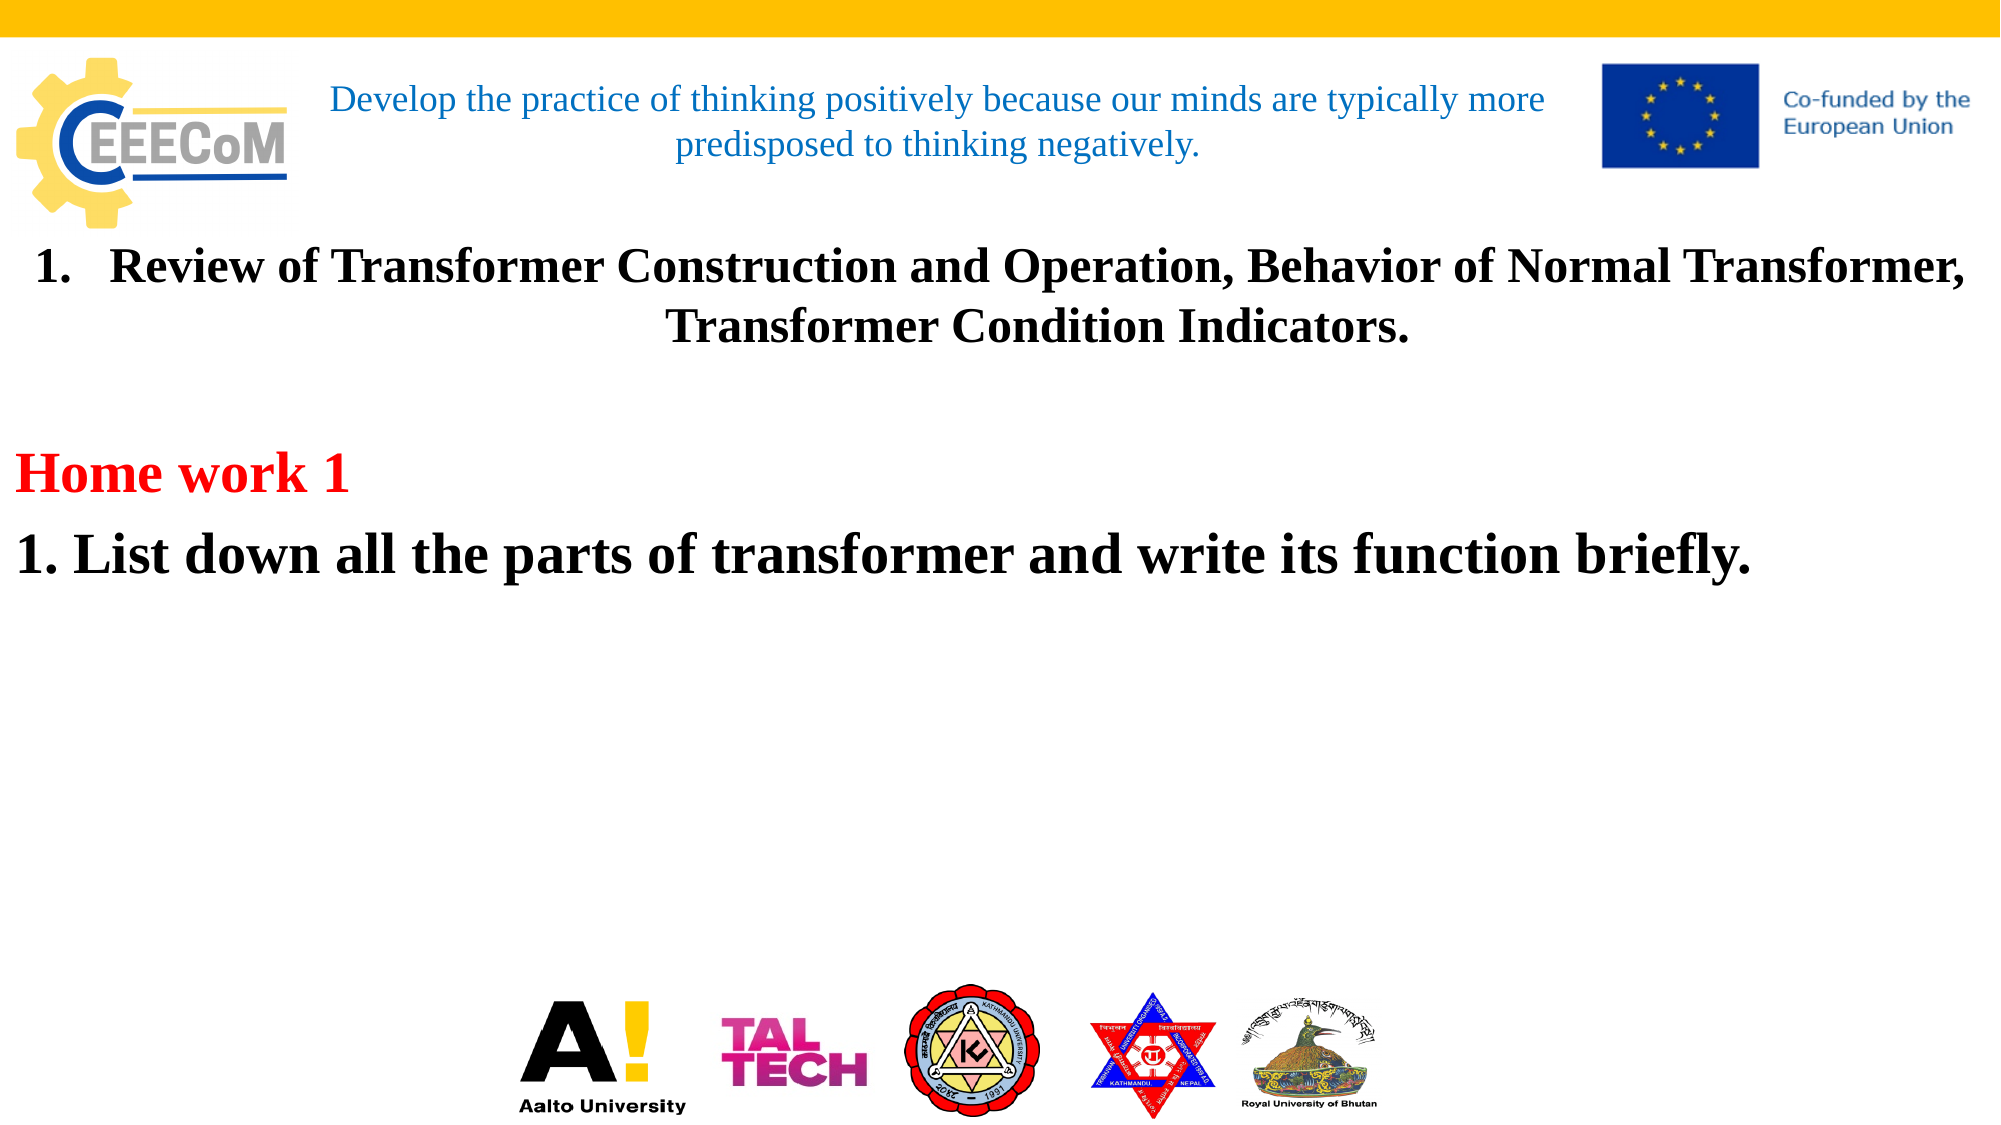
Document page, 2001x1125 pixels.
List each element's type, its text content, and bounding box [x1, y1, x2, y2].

picture [11, 50, 299, 224]
title Develop the practice of thinking positively because our minds are typically more predisposed to thinking negatively. [312, 37, 1565, 201]
list Review of Transformer Construction and Operation, Behavior of Normal Transformer, Transformer Condition Indicators. Home work 1 1. List down all the parts of transformer and write its function briefly. [0, 224, 2000, 975]
picture [512, 984, 1382, 1125]
picture [1595, 46, 2000, 181]
